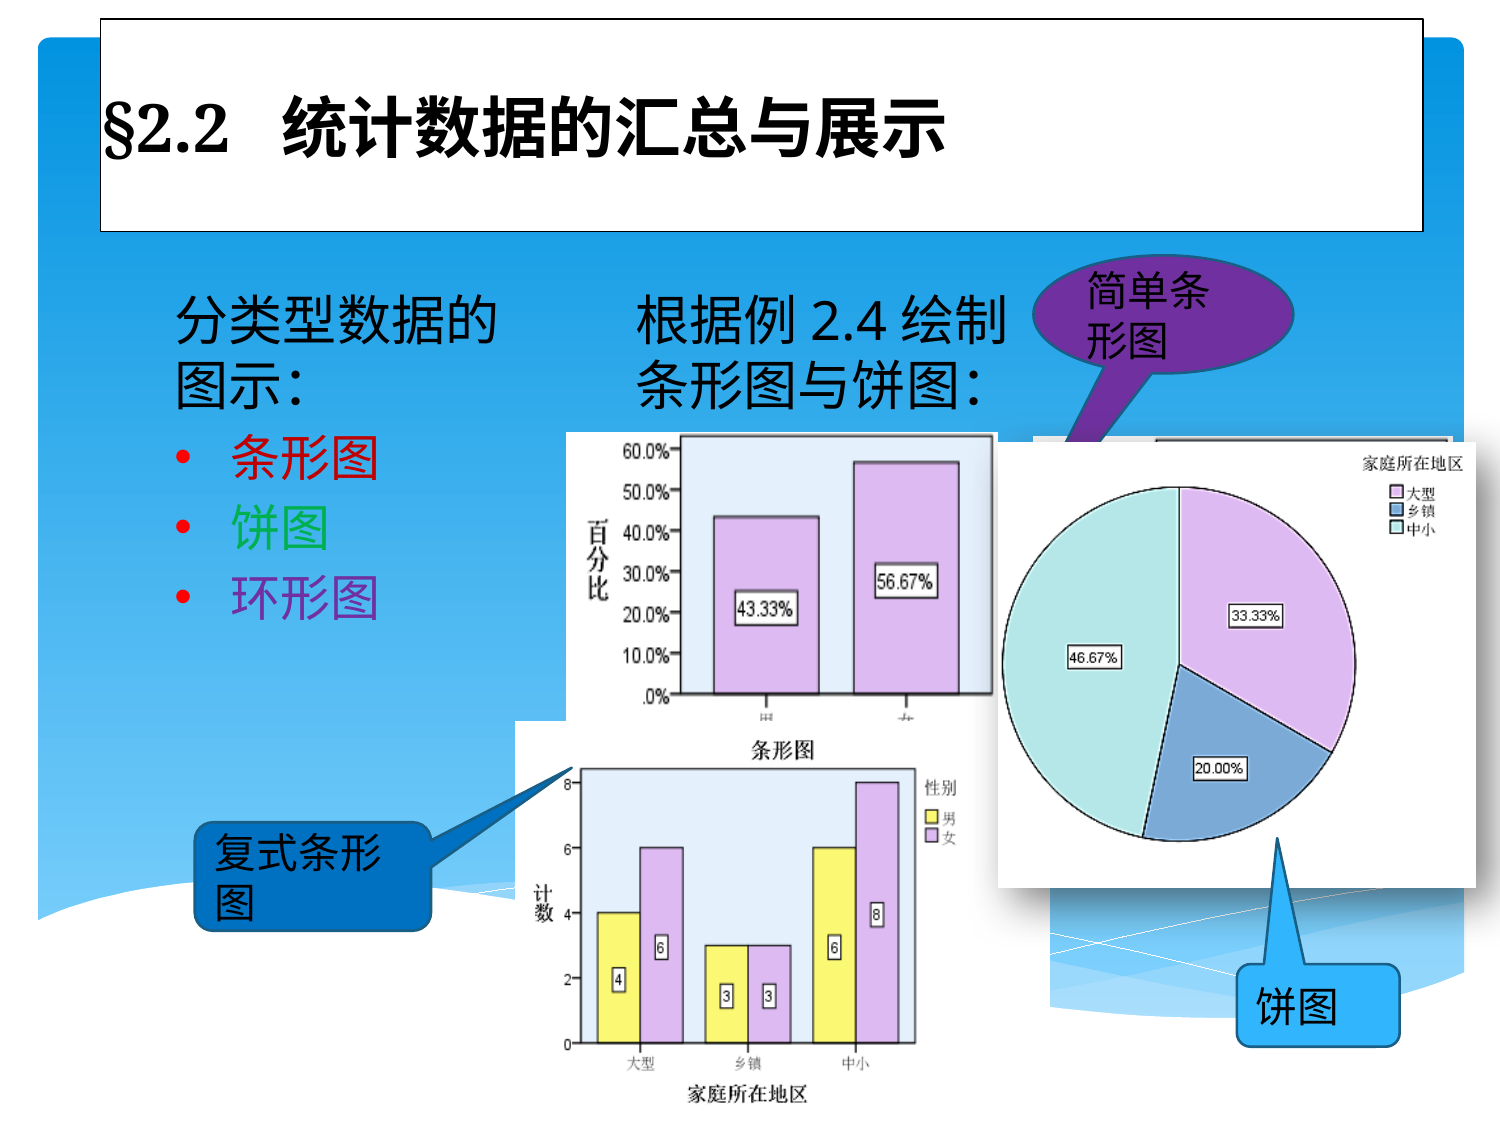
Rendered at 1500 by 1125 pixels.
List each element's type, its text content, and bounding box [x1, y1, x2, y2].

title §2.2 统计数据的汇总与展示 [100, 19, 1424, 232]
text_box 根据例2.4绘制条形图与饼图： [620, 278, 1034, 435]
text_box 简单条形图 [1032, 253, 1295, 425]
subtitle 分类型数据的图示： 条形图 饼图 环形图 [159, 278, 538, 953]
text_box 饼图 [1235, 896, 1401, 1049]
picture [515, 432, 1476, 1125]
text_box 复式条形图 [193, 798, 509, 933]
